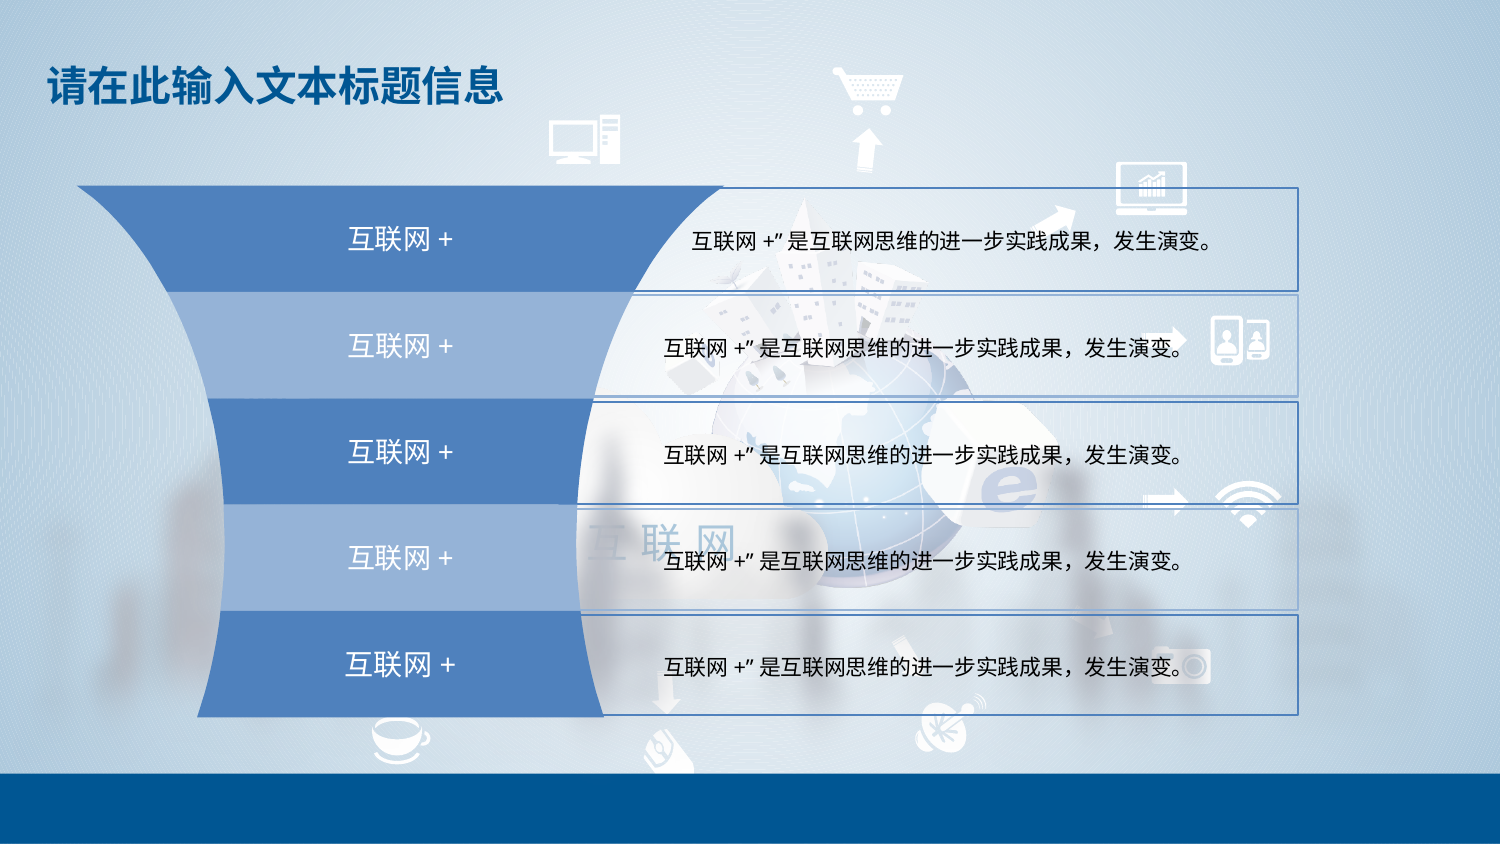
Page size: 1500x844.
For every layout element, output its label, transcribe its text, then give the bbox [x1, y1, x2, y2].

text_box 互联网+ [195, 608, 607, 720]
text_box 互联网+ [165, 289, 636, 399]
text_box 互联网+”是互联网思维的进一步实践成果，发生演变。 [583, 613, 1300, 717]
text_box 互联网+”是互联网思维的进一步实践成果，发生演变。 [597, 293, 1300, 399]
text_box 互联网+”是互联网思维的进一步实践成果，发生演变。 [580, 400, 1300, 506]
text_box 互联网+ [205, 396, 596, 503]
text_box 互联网+”是互联网思维的进一步实践成果，发生演变。 [579, 507, 1300, 612]
text_box 互联网+”是互联网思维的进一步实践成果，发生演变。 [637, 185, 1300, 293]
text_box 互联网+ [218, 502, 583, 610]
text_box 互联网+ [74, 183, 727, 293]
